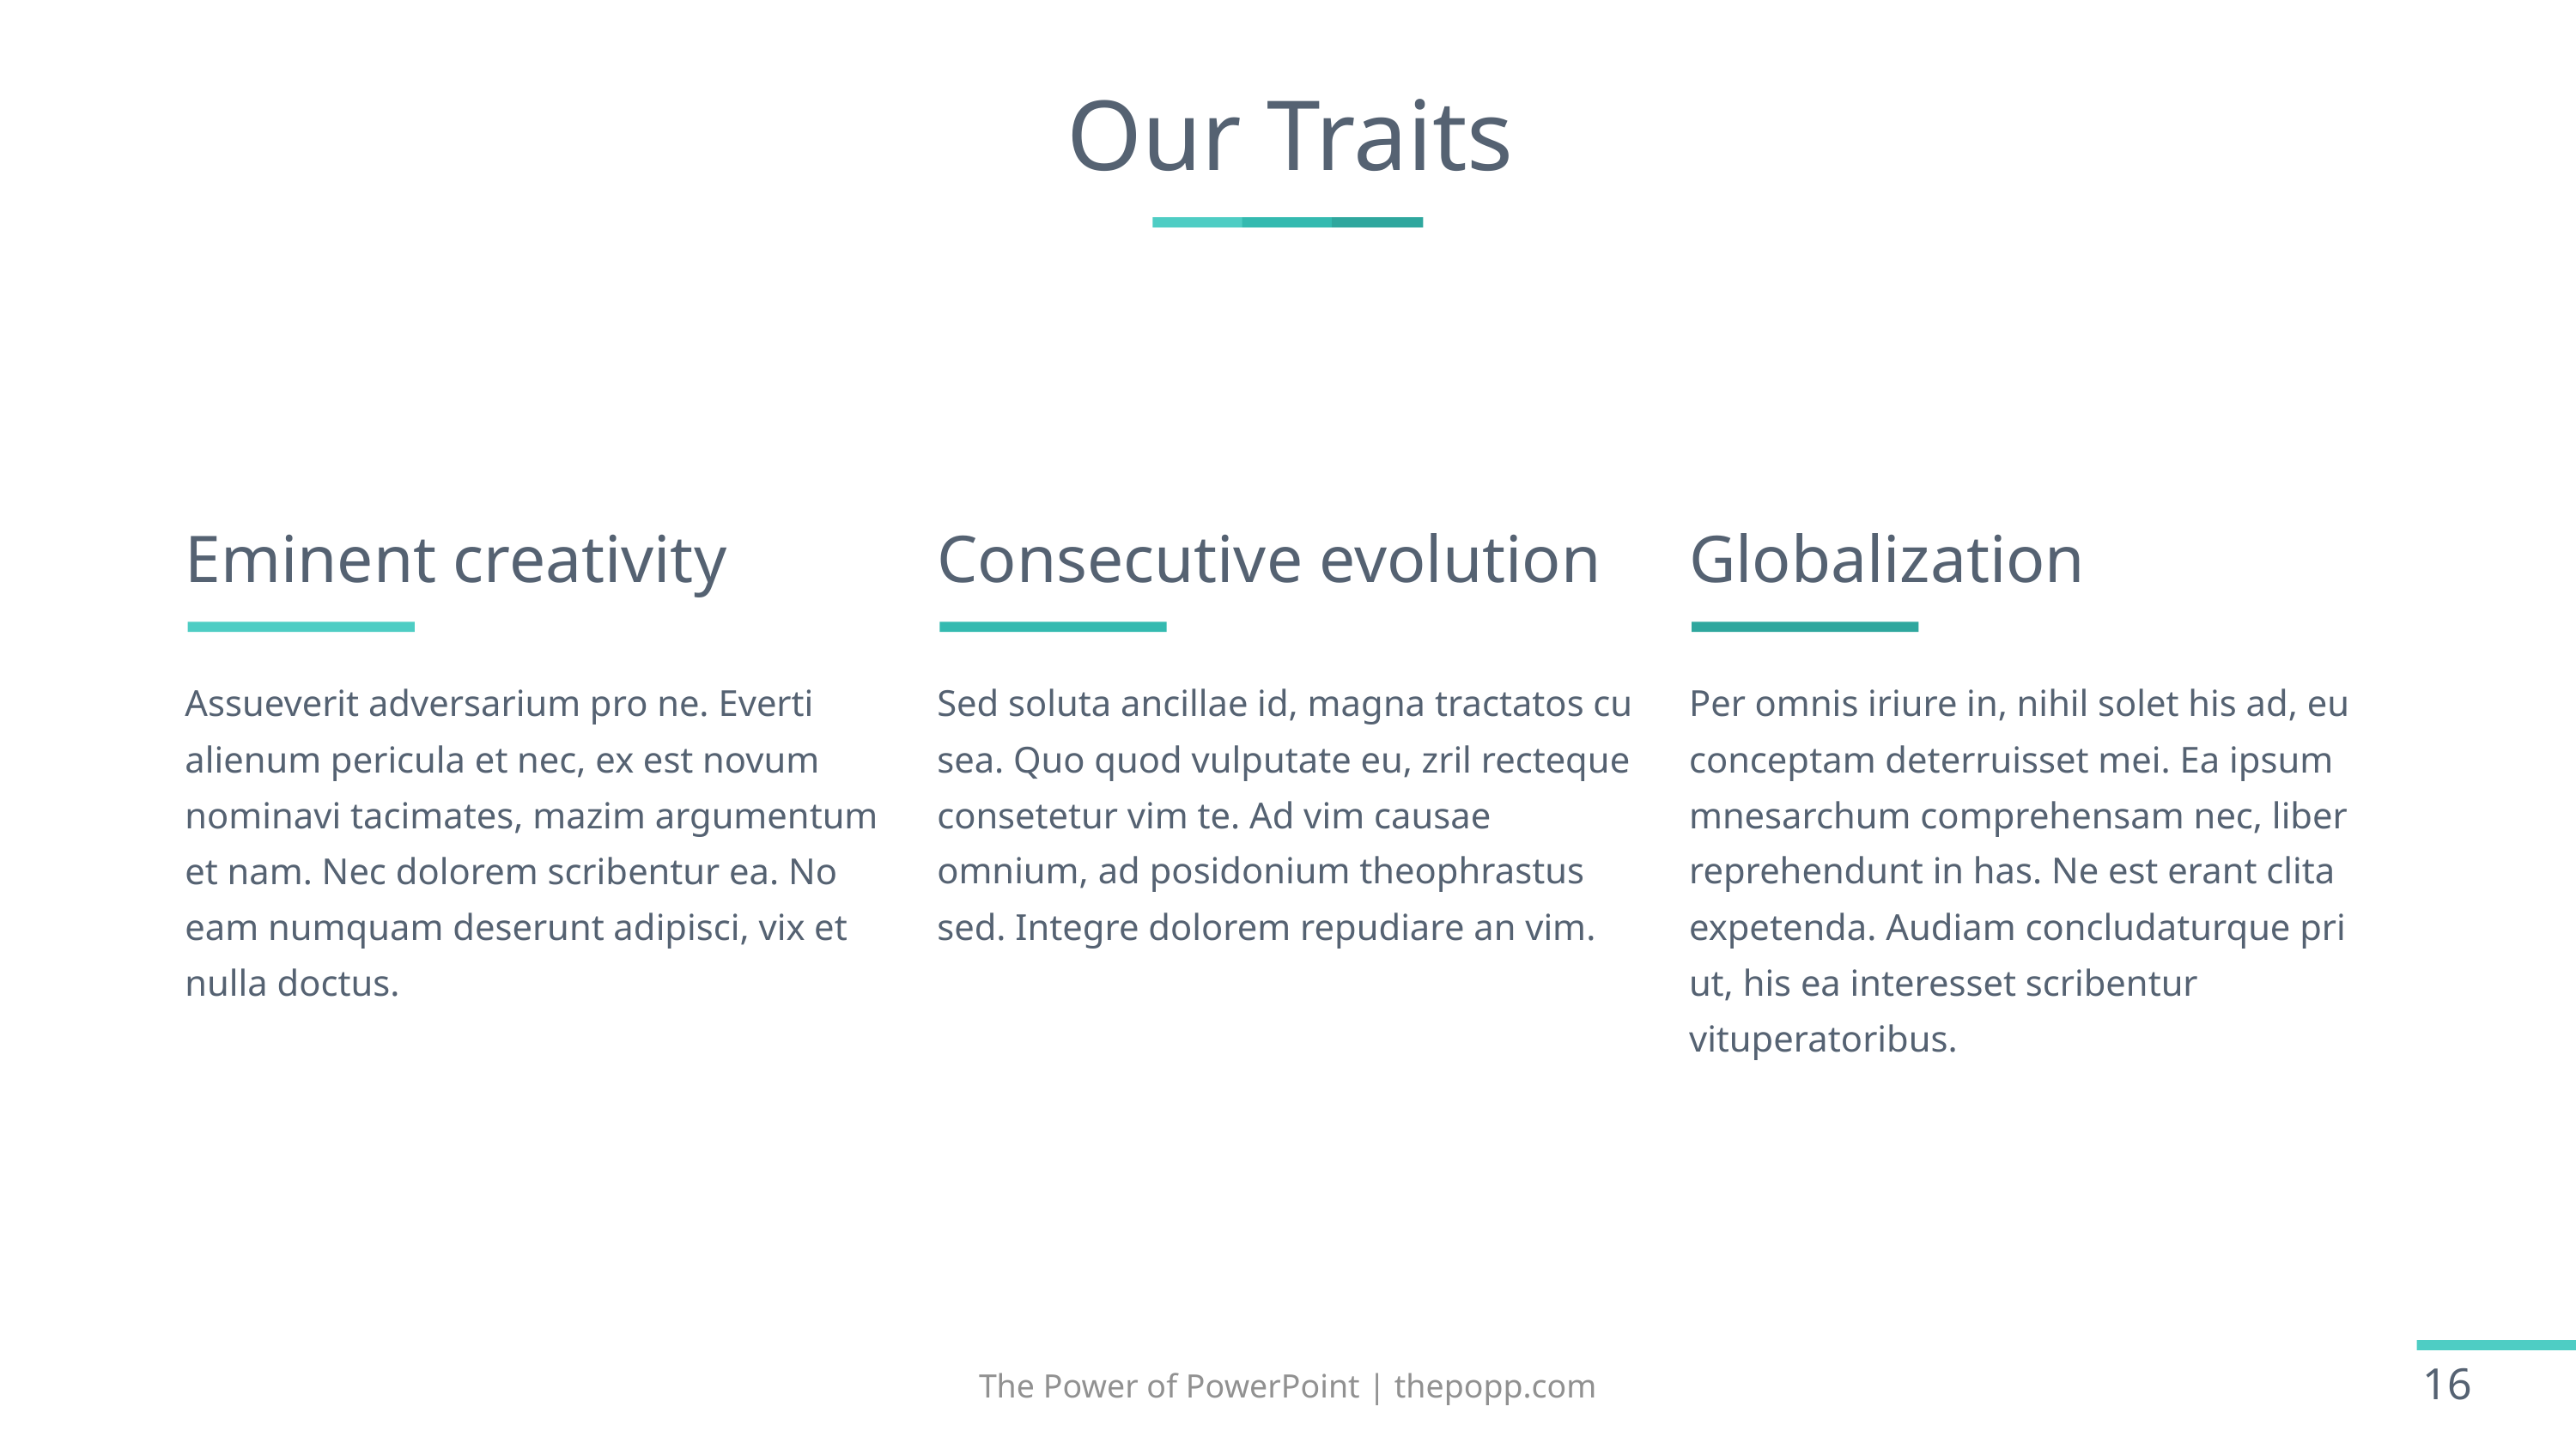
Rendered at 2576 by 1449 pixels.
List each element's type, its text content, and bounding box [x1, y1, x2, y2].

footer The Power of PowerPoint | thepopp.com [853, 1349, 1723, 1427]
list Assueverit adversarium pro ne. Everti alienum pericula et nec, ex est novum nominavi tacimates, mazim argumentum et nam. Nec dolorem scribentur ea. No eam numquam deserunt adipisci, vix et nulla doctus. [172, 661, 900, 1071]
slide_number 16 [2409, 1351, 2576, 1421]
list Globalization [1676, 504, 2404, 609]
list Consecutive evolution [924, 504, 1652, 609]
list Per omnis iriure in, nihil solet his ad, eu conceptam deterruisset mei. Ea ipsum mnesarchum comprehensam nec, liber reprehendunt in has. Ne est erant clita expetenda. Audiam concludaturque pri ut, his ea interesset scribentur vituperatoribus. [1676, 661, 2404, 1071]
list Sed soluta ancillae id, magna tractatos cu sea. Quo quod vulputate eu, zril recteque consetetur vim te. Ad vim causae omnium, ad posidonium theophrastus sed. Integre dolorem repudiare an vim. [924, 661, 1652, 1071]
list Eminent creativity [172, 504, 900, 609]
title Our Traits [69, 49, 2512, 230]
